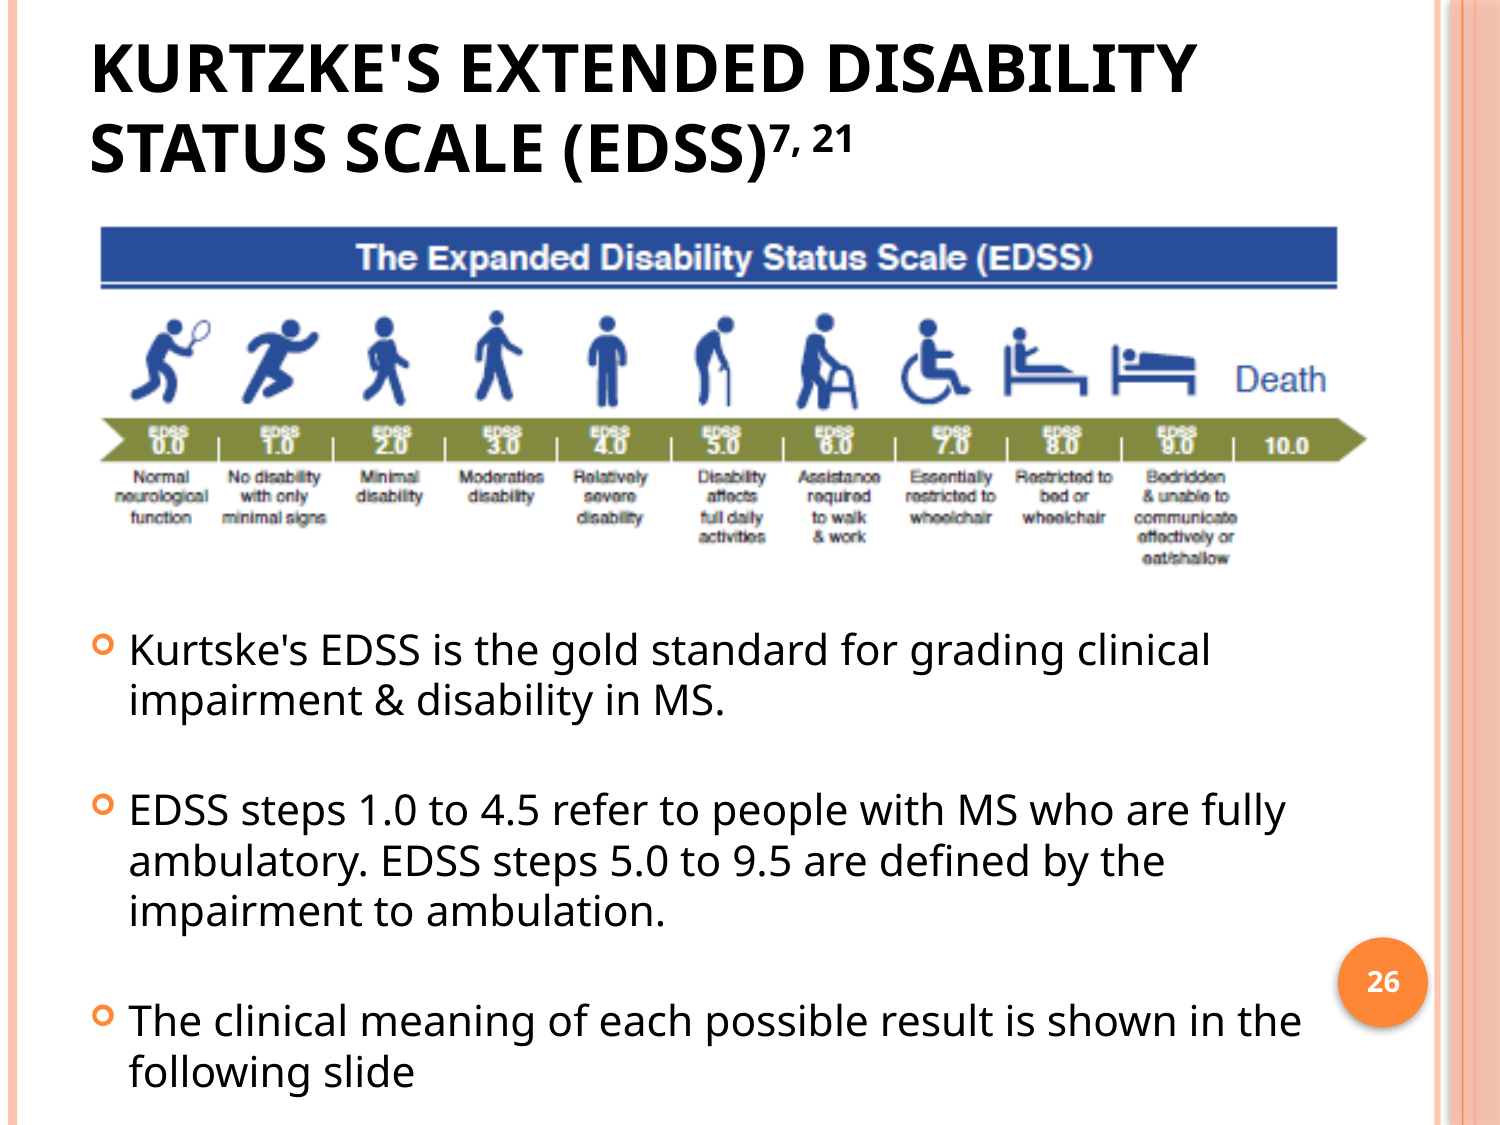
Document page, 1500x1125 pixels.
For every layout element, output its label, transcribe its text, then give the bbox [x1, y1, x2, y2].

picture [92, 218, 1377, 579]
title Kurtzke's Extended Disability Status Scale (EDSS)7, 21 [75, 5, 1300, 194]
list Kurtske's EDSS is the gold standard for grading clinical impairment & disability in MS. EDSS steps 1.0 to 4.5 refer to people with MS who are fully ambulatory. EDSS steps 5.0 to 9.5 are defined by the impairment to ambulation. The clinical meaning of each possible result is shown in the following slide [75, 615, 1394, 1105]
slide_number 26 [1333, 940, 1434, 1027]
